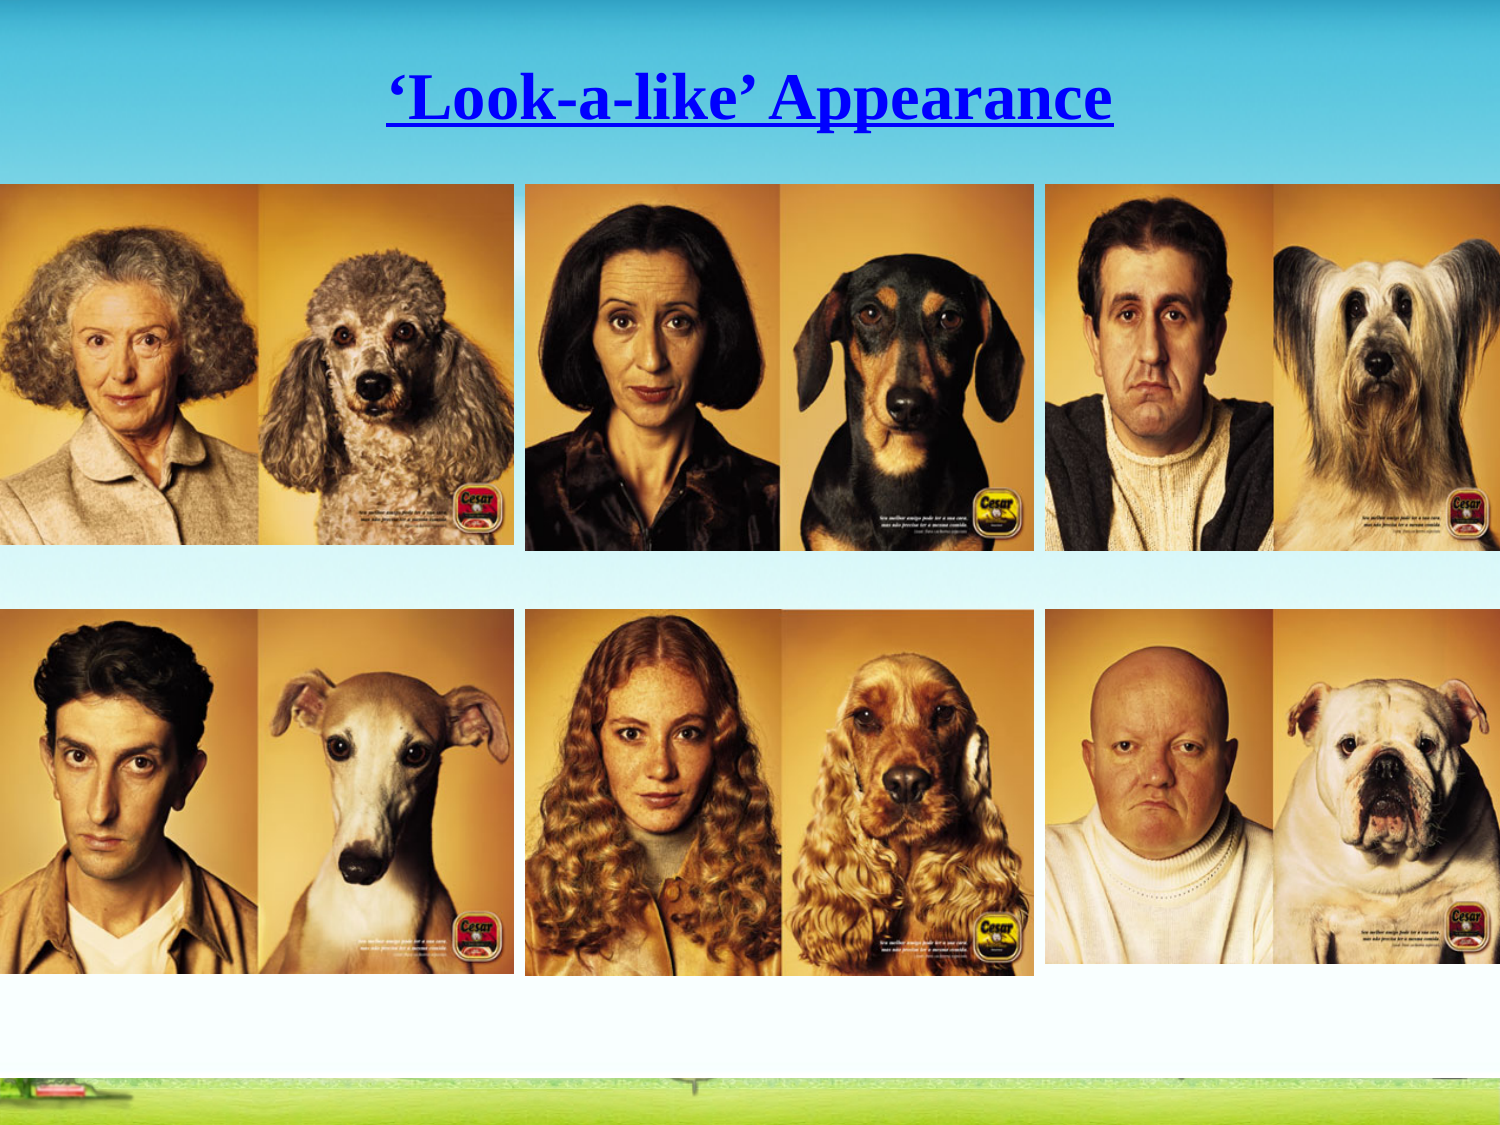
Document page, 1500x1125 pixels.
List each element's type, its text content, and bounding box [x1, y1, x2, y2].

title ‘Look-a-like’ Appearance [75, 45, 1425, 189]
picture [0, 0, 1500, 1125]
